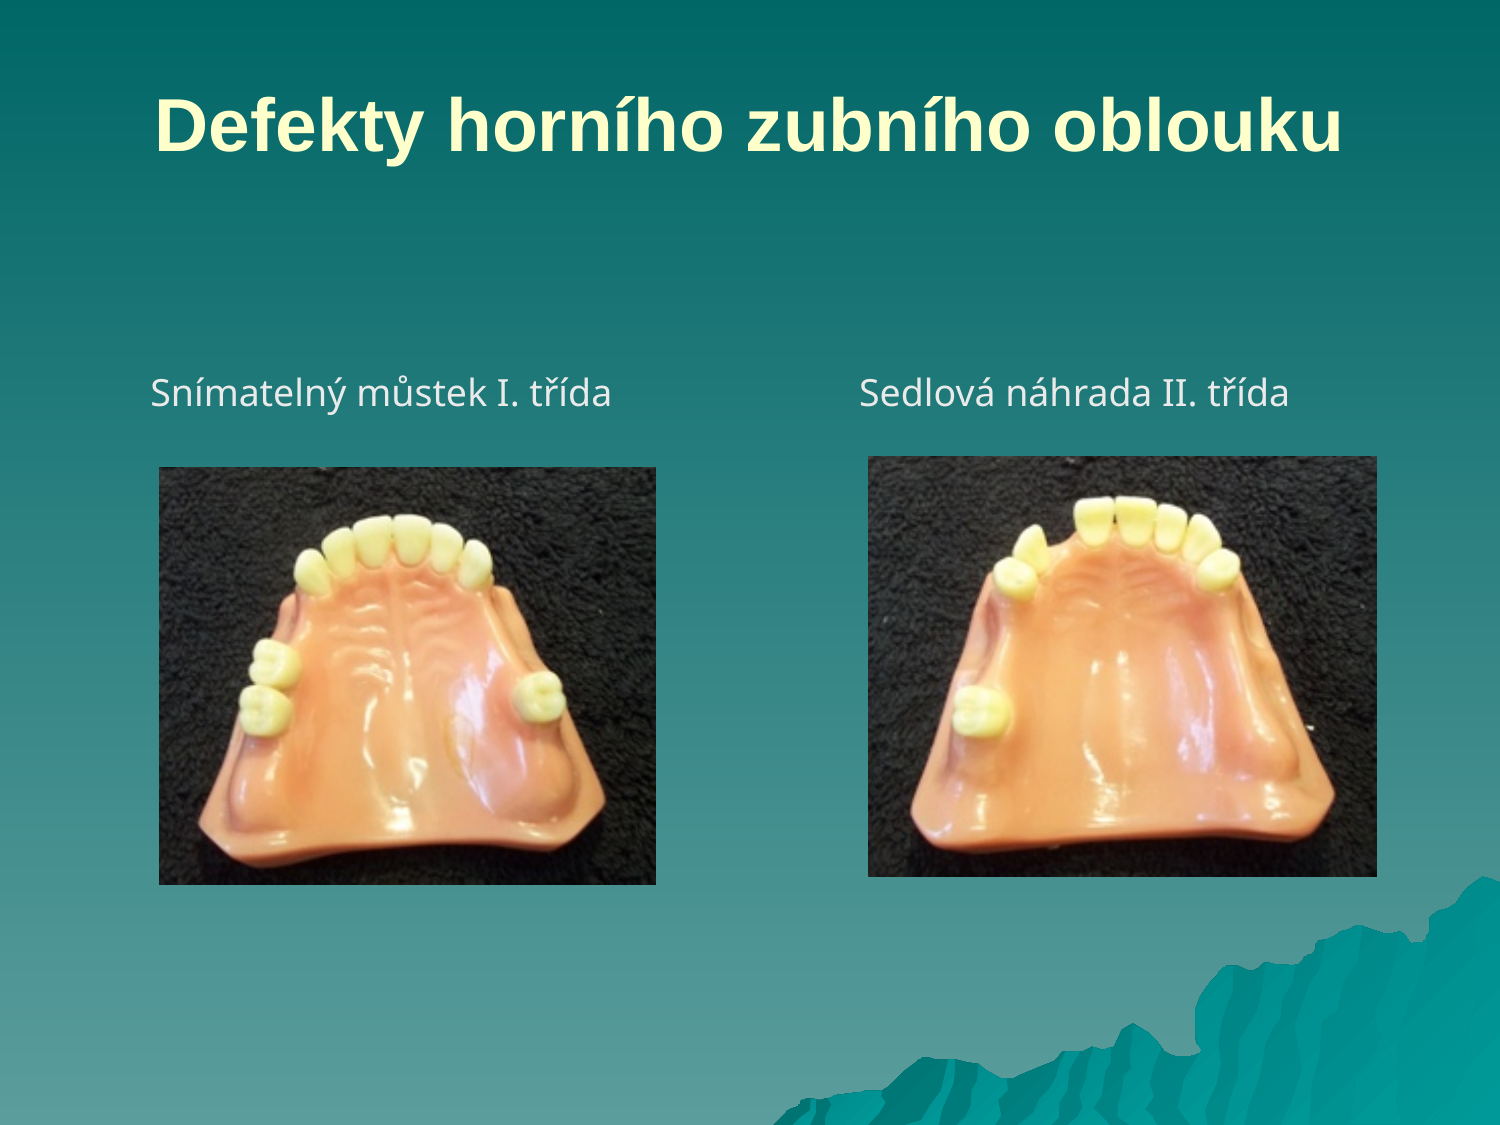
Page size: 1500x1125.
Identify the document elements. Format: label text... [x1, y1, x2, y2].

text_box Sedlová náhrada II. třída [844, 361, 1379, 422]
picture [867, 455, 1377, 877]
picture [159, 467, 656, 885]
text_box Snímatelný můstek I. třída [135, 361, 711, 422]
title Defekty horního zubního oblouku [74, 45, 1426, 197]
